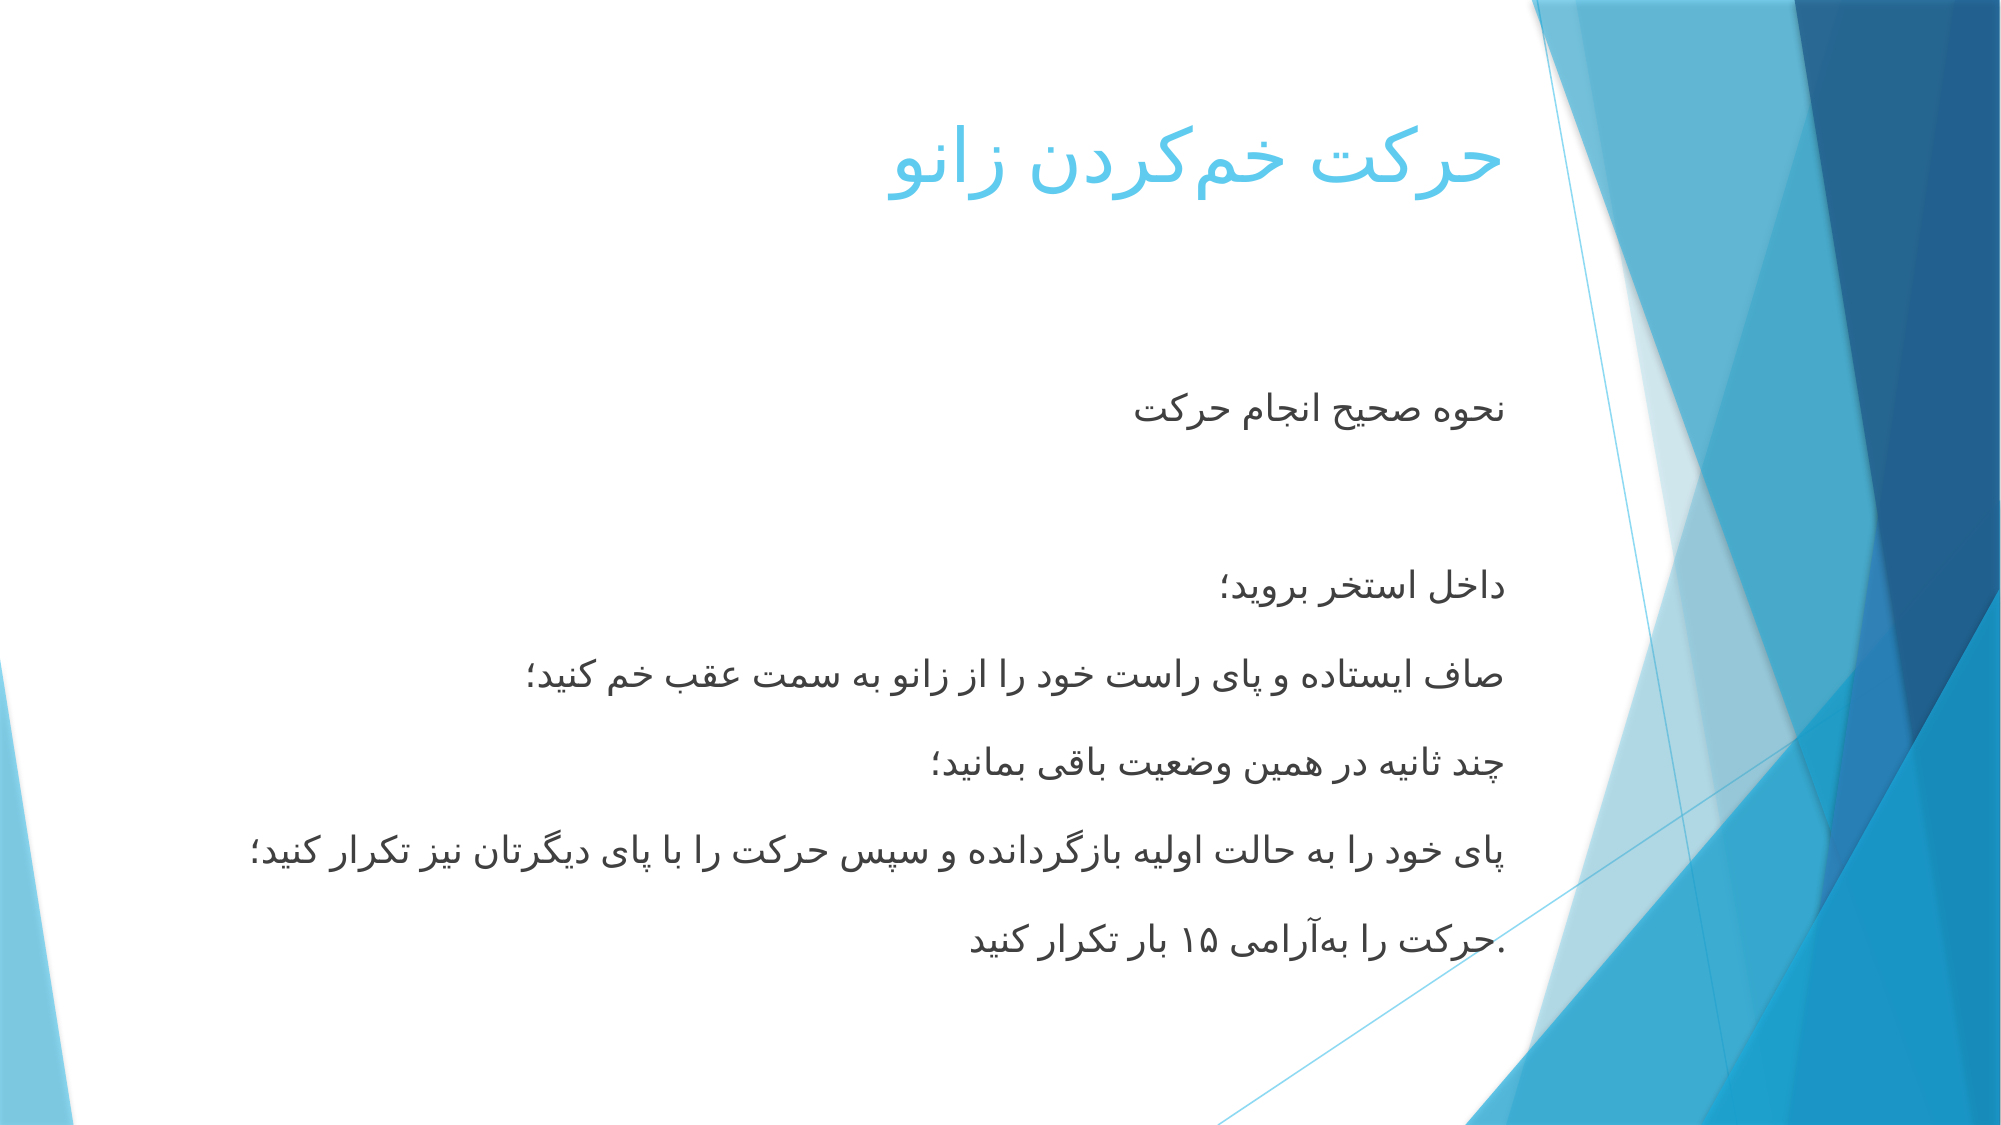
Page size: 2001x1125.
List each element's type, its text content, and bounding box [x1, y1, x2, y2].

title حرکت خم‌کردن زانو [111, 99, 1522, 317]
list نحوه صحیح انجام حرکت داخل استخر بروید؛ صاف ایستاده و پای راست خود را از زانو به سمت عقب خم کنید؛ چند ثانیه در همین وضعیت باقی بمانید؛ پای خود را به حالت اولیه بازگردانده و سپس حرکت را با پای دیگرتان نیز تکرار کنید؛ حرکت را به‌آرامی ۱۵ بار تکرار کنید. [111, 354, 1522, 992]
